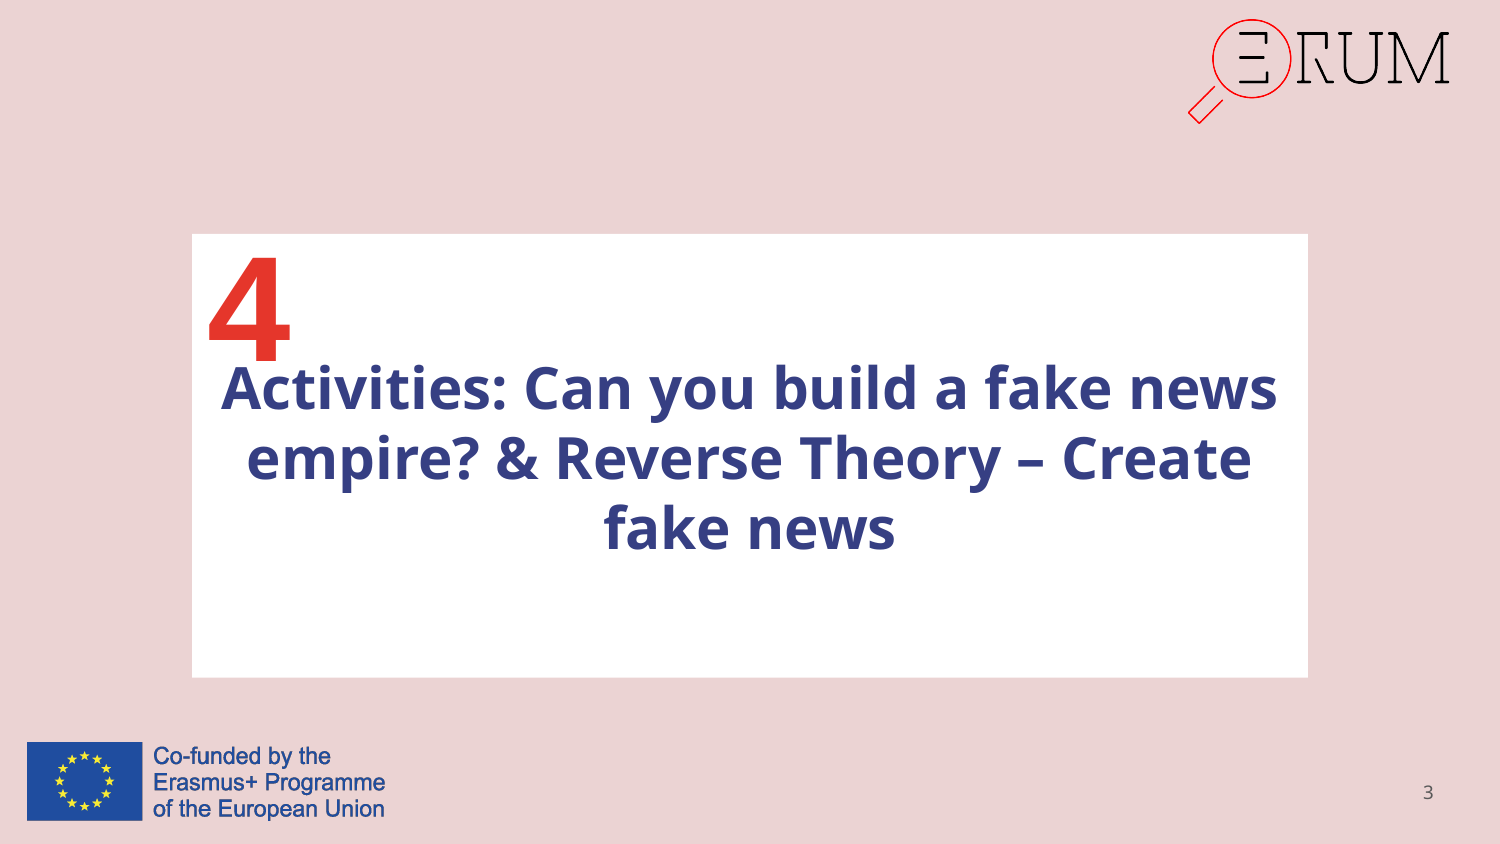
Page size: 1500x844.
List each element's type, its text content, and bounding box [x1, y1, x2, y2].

slide_number 3 [1358, 761, 1449, 826]
text_box 4 [192, 196, 411, 407]
text_box Activities: Can you build a fake news empire? & Reverse Theory – Create fake news [192, 233, 1308, 678]
picture [1136, 0, 1500, 137]
picture [27, 742, 385, 821]
